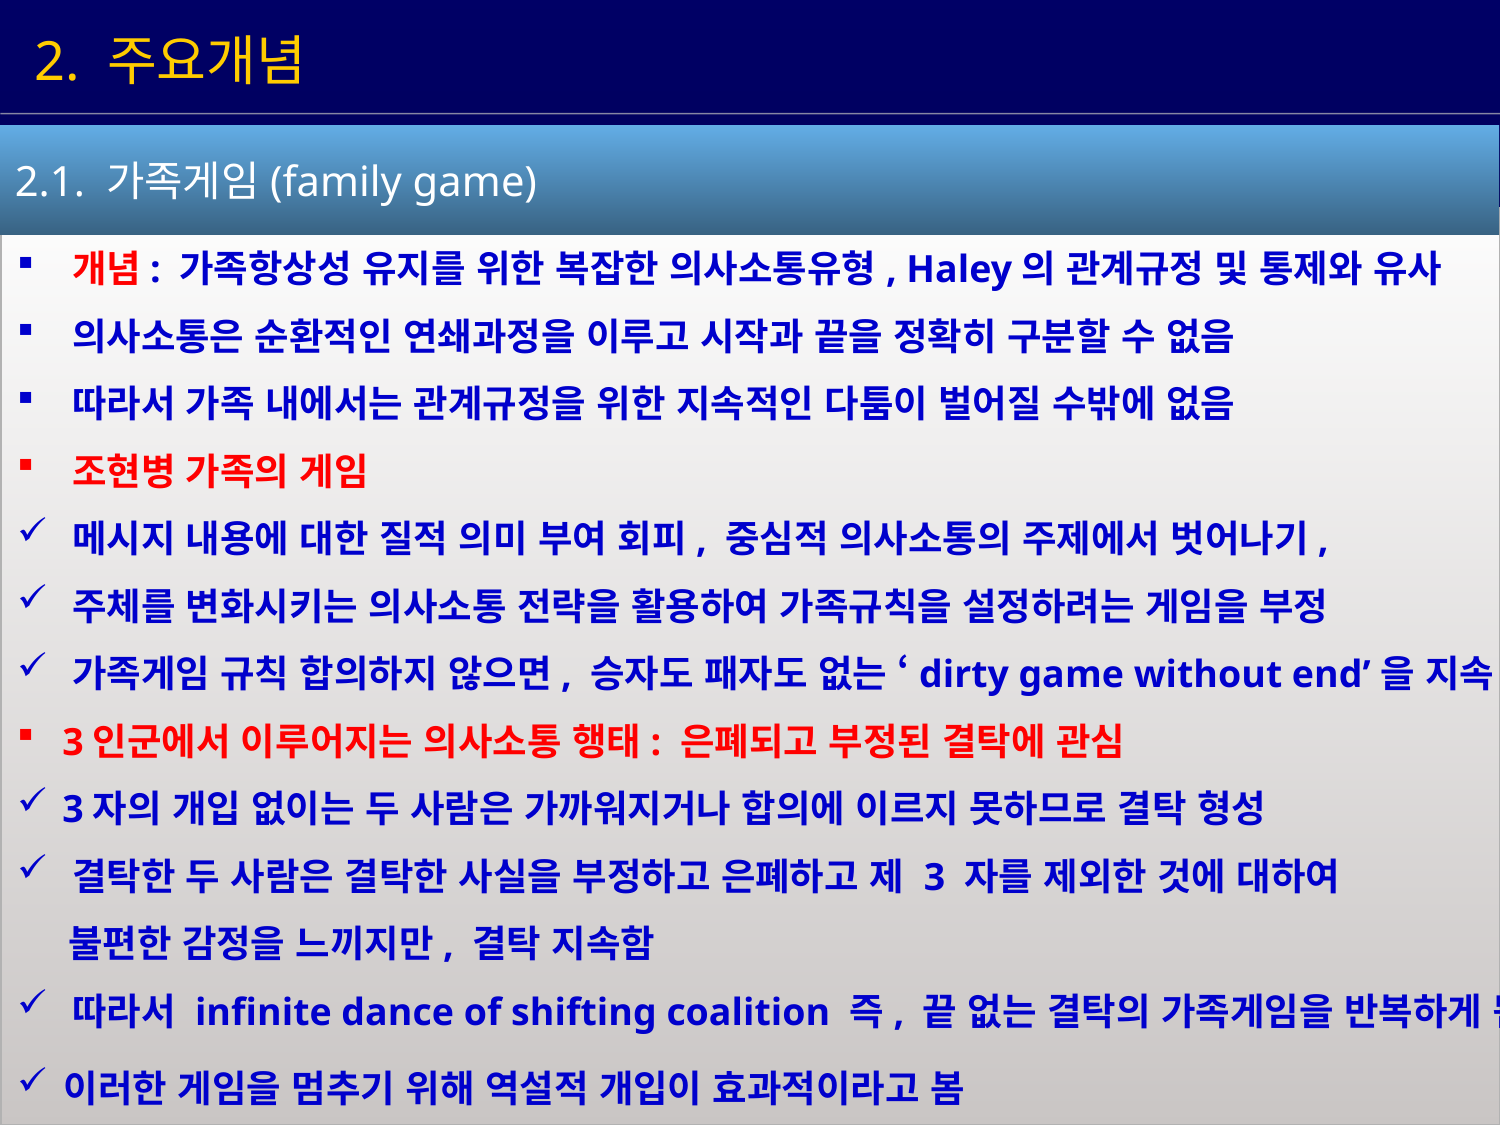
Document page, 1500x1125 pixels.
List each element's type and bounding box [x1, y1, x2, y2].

text_box [0, 18, 1500, 1125]
